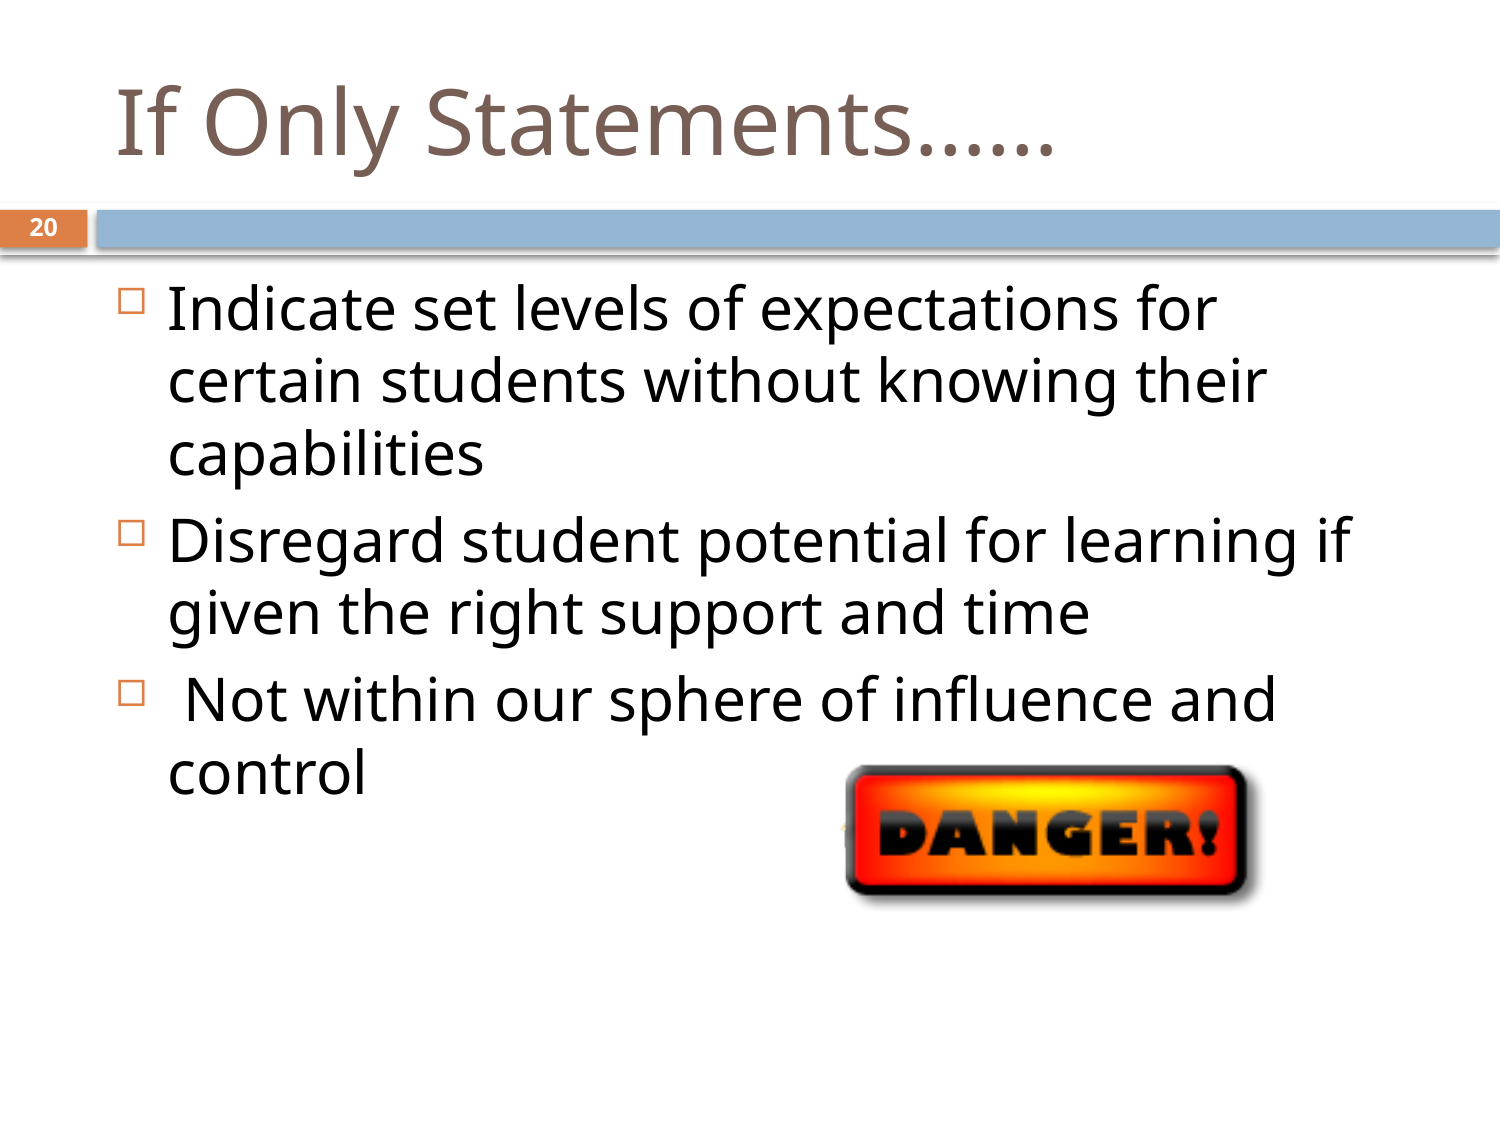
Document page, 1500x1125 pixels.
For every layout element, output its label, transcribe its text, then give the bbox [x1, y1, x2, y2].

slide_number 20 [0, 208, 88, 249]
picture [830, 614, 1280, 1063]
title If Only Statements…… [100, 37, 1439, 201]
list Indicate set levels of expectations for certain students without knowing their capabilities Disregard student potential for learning if given the right support and time Not within our sphere of influence and control [100, 262, 1439, 1001]
